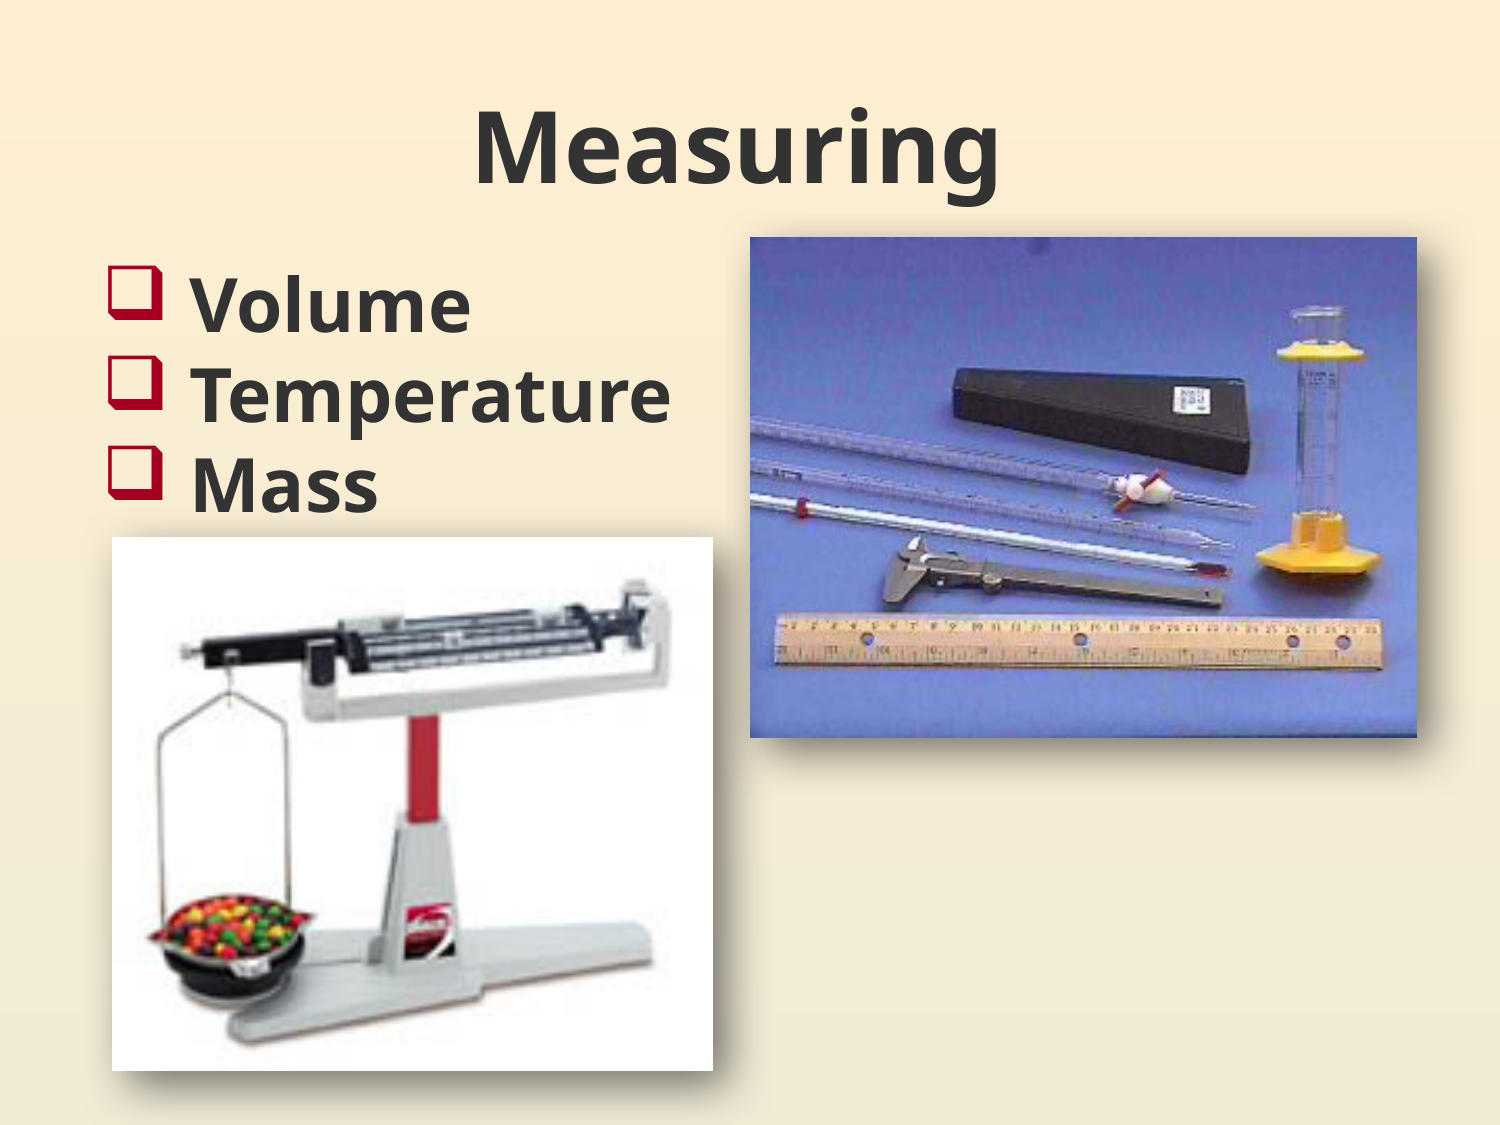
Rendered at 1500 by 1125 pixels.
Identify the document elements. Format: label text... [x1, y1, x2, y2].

text_box Volume Temperature Mass [87, 249, 739, 535]
title Measuring [99, 87, 1376, 201]
picture [749, 237, 1417, 738]
picture [112, 537, 713, 1072]
